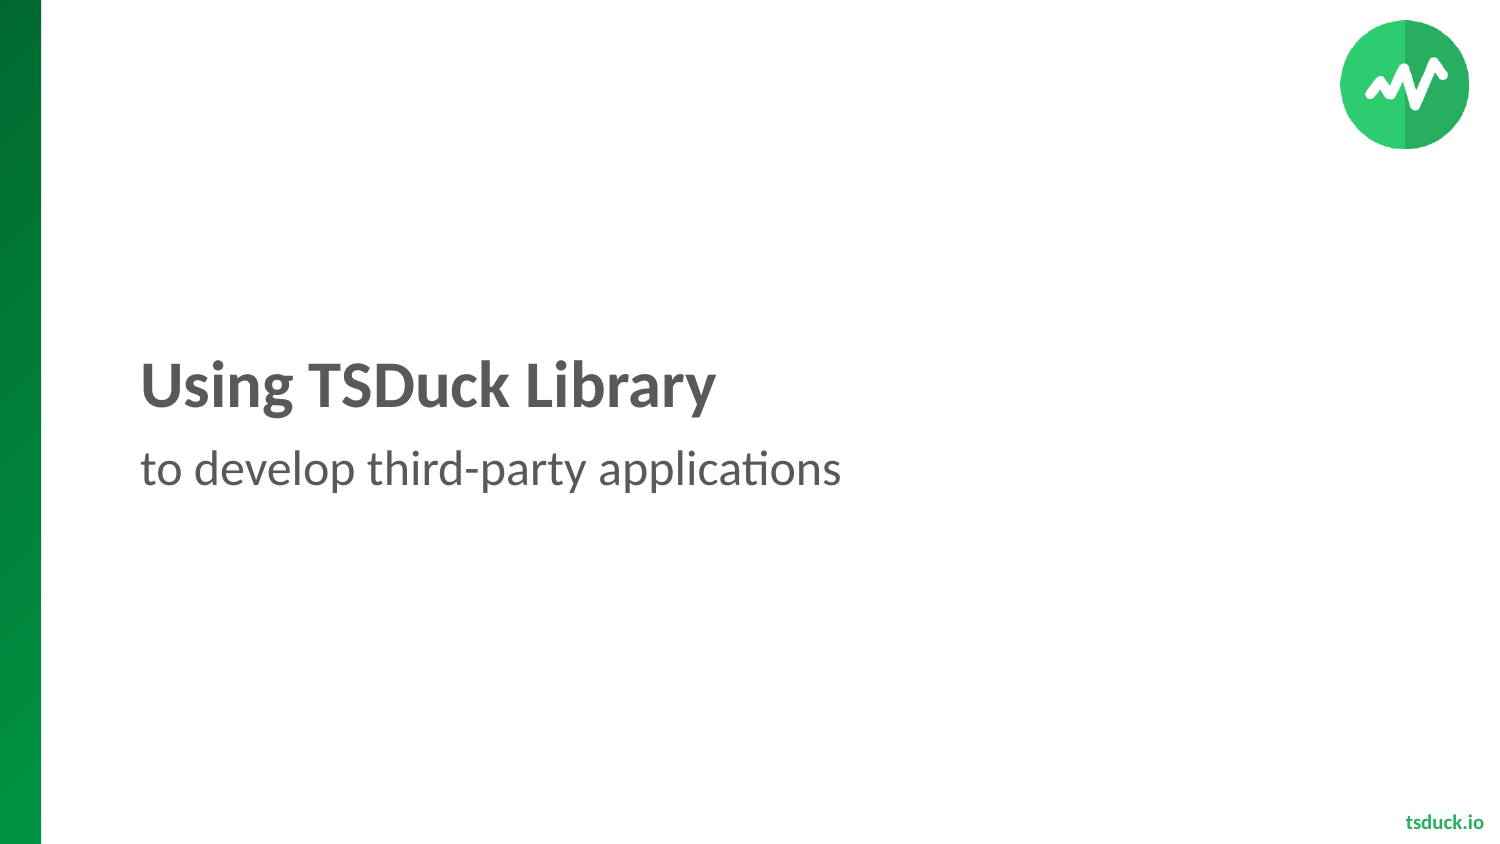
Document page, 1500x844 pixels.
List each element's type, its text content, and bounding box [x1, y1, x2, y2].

title to develop third-party applications [125, 429, 1400, 596]
list Using TSDuck Library [125, 243, 1400, 429]
picture [1340, 20, 1469, 149]
